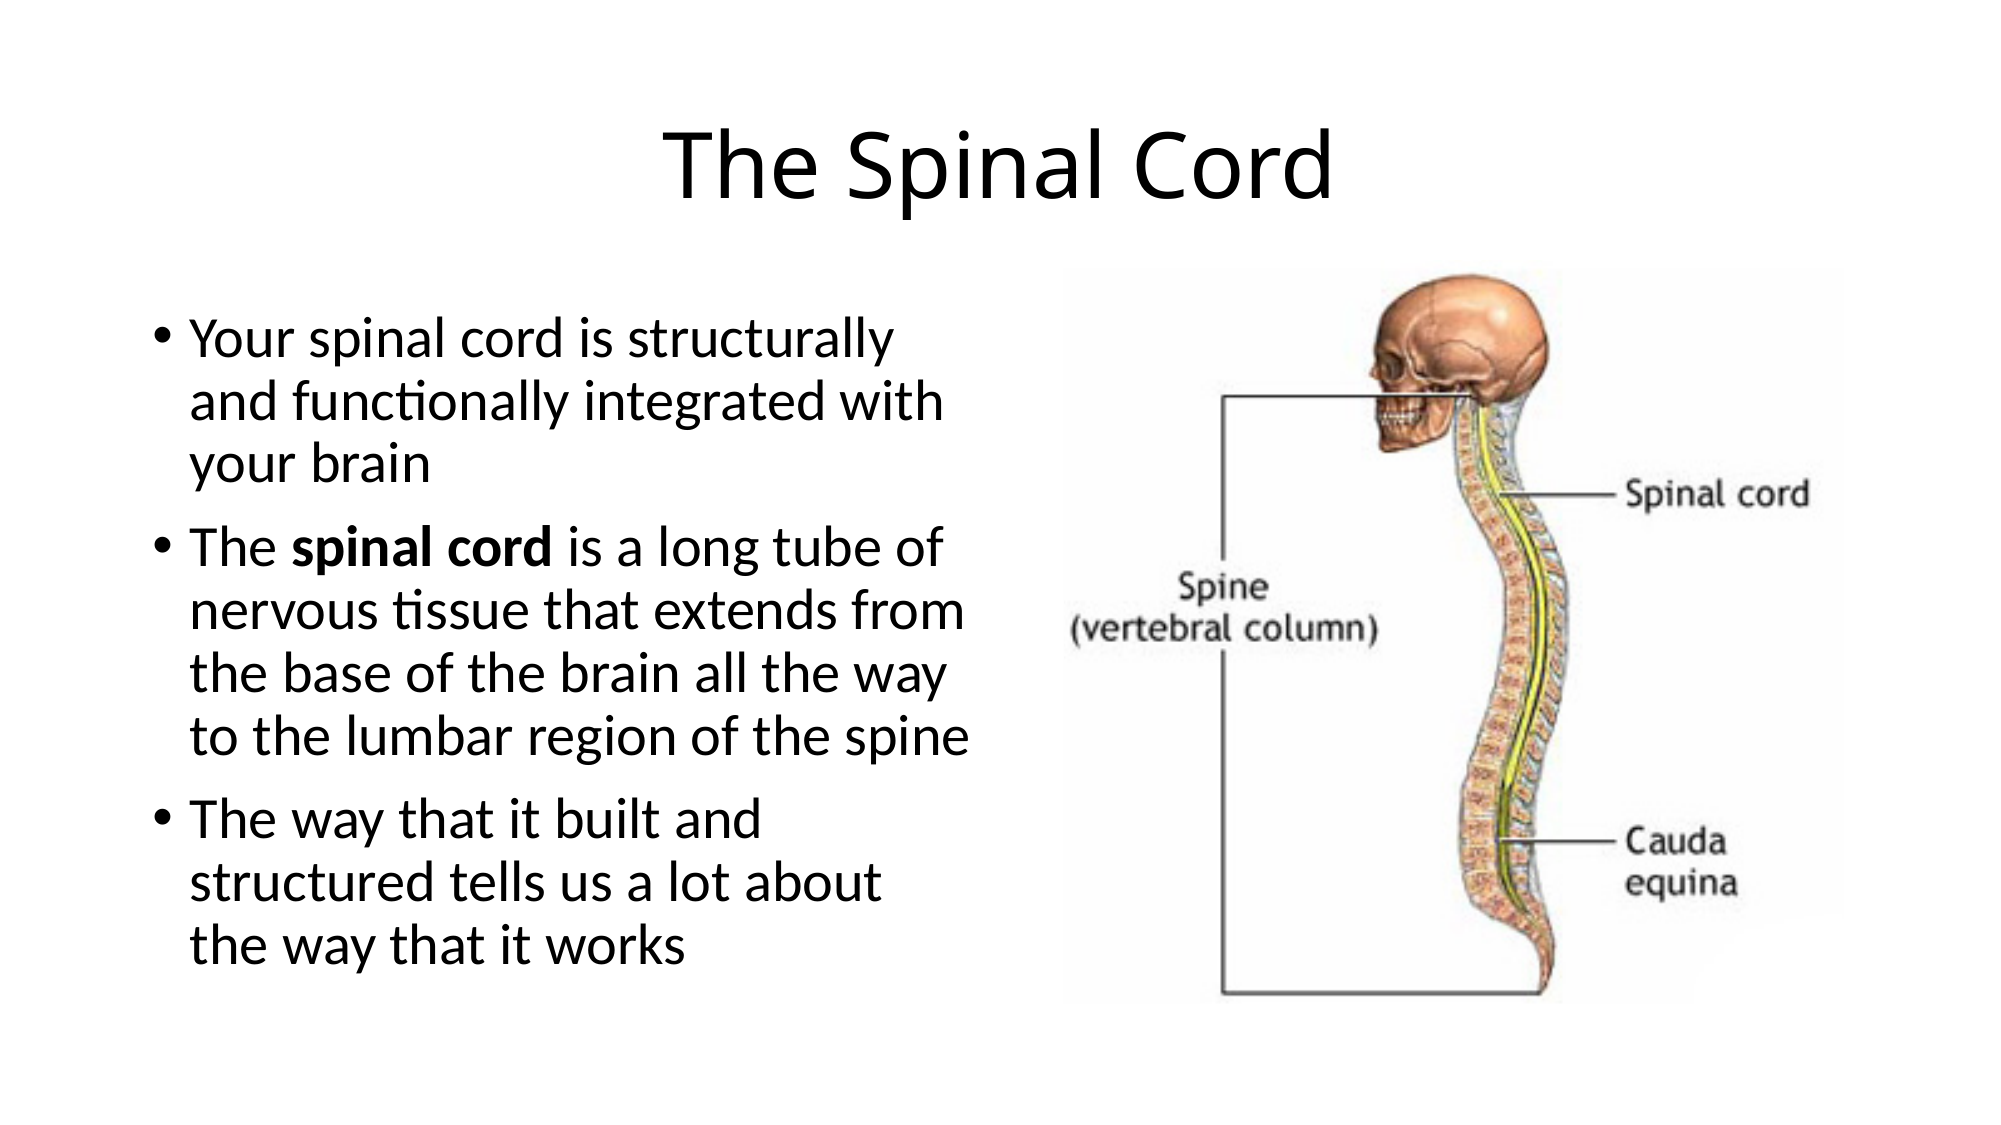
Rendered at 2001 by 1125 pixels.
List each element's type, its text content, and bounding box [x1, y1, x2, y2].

list Your spinal cord is structurally and functionally integrated with your brain The spinal cord is a long tube of nervous tissue that extends from the base of the brain all the way to the lumbar region of the spine The way that it built and structured tells us a lot about the way that it works [137, 299, 988, 1014]
title The Spinal Cord [137, 59, 1863, 278]
picture [1063, 260, 1844, 1014]
